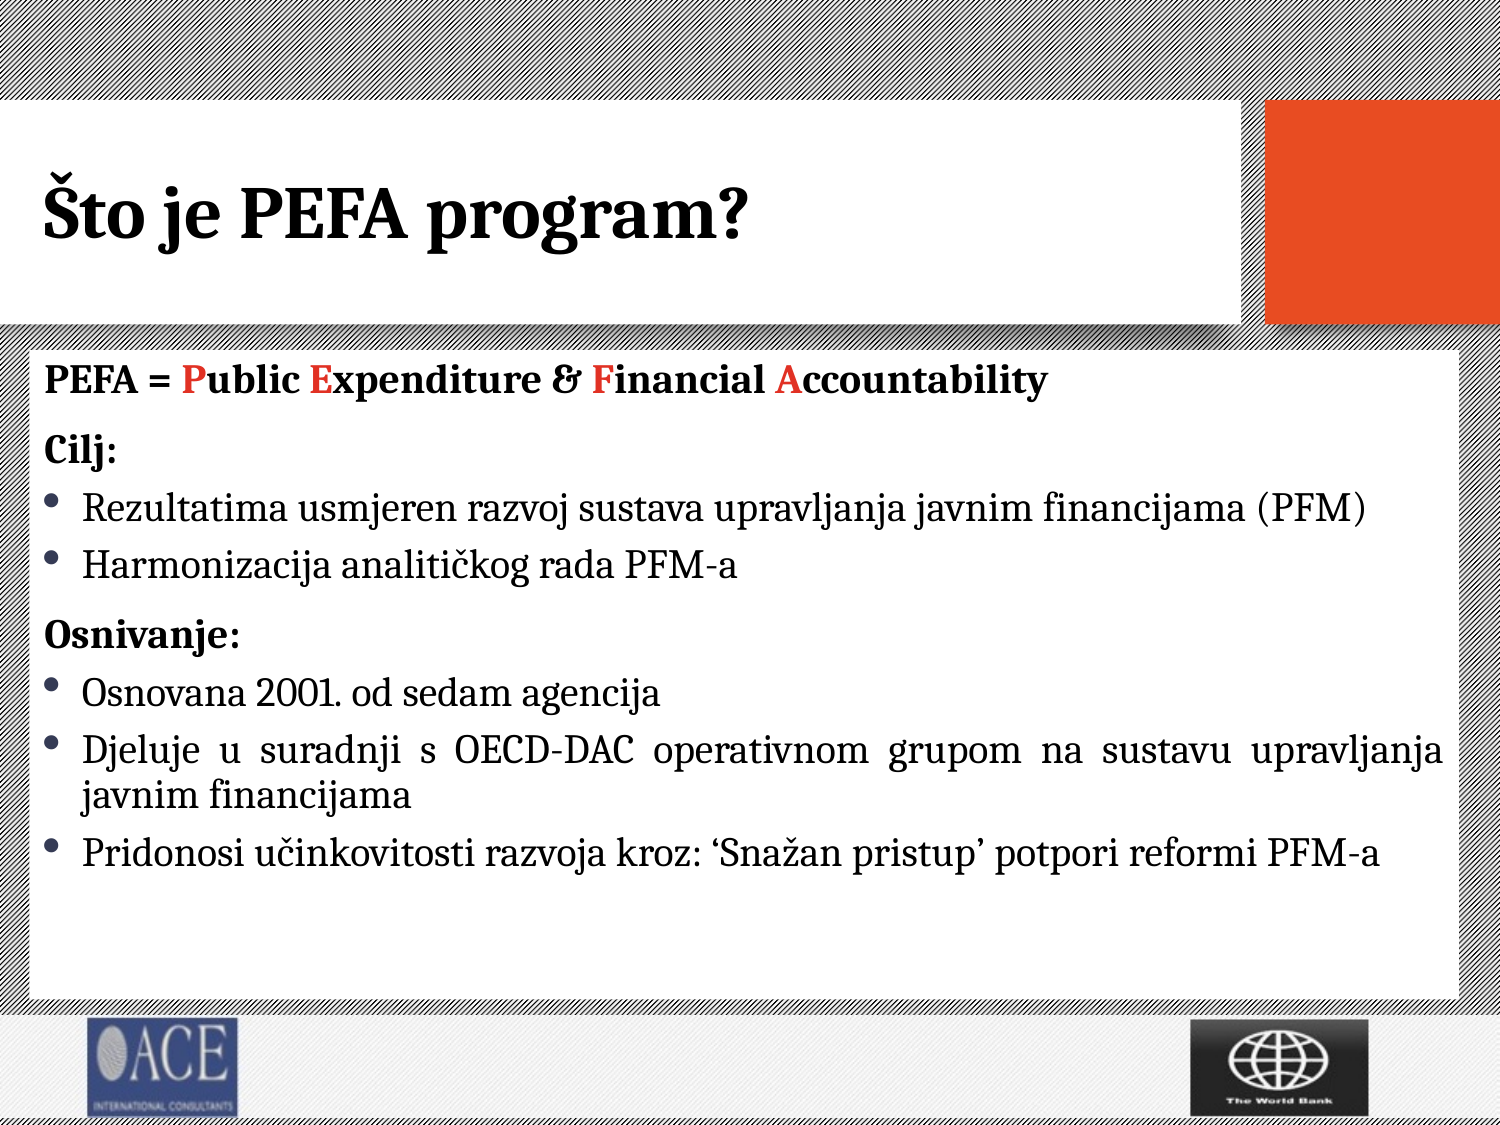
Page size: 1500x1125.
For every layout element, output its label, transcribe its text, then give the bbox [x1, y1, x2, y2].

picture [0, 0, 1500, 101]
picture [0, 325, 1500, 1125]
list PEFA = Public Expenditure & Financial Accountability Cilj: Rezultatima usmjeren razvoj sustava upravljanja javnim financijama (PFM) Harmonizacija analitičkog rada PFM-a Osnivanje: Osnovana 2001. od sedam agencija Djeluje u suradnji s OECD-DAC operativnom grupom na sustavu upravljanja javnim financijama Pridonosi učinkovitosti razvoja kroz: ‘Snažan pristup’ potpori reformi PFM-a [29, 349, 1460, 1000]
title Što je PEFA program? [29, 101, 1271, 327]
